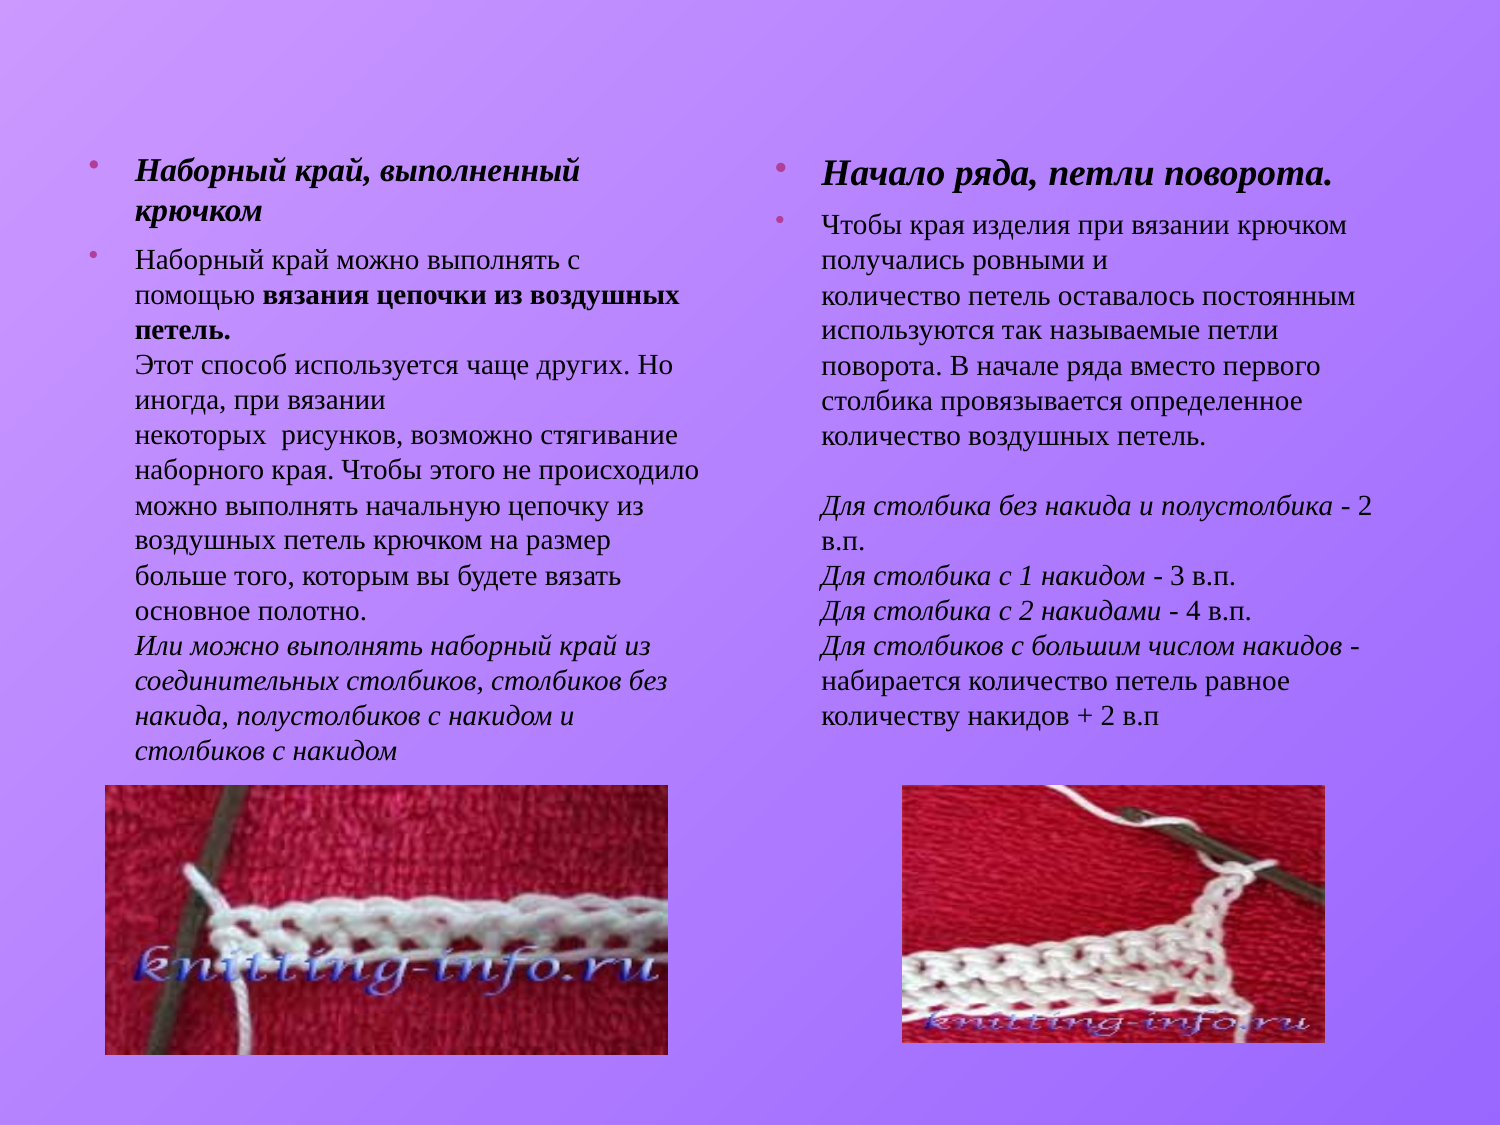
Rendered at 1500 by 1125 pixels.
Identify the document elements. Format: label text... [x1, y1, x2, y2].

picture [901, 784, 1325, 1044]
list Наборный край, выполненный крючком Наборный край можно выполнять с помощью вязания цепочки из воздушных петель. Этот способ используется чаще других. Но иногда, при вязании некоторых рисунков, возможно стягивание наборного края. Чтобы этого не происходило можно выполнять начальную цепочку из воздушных петель крючком на размер больше того, которым вы будете вязать основное полотно. Или можно выполнять наборный край из соединительных столбиков, столбиков без накида, полустолбиков с накидом и столбиков с накидом [75, 140, 715, 1005]
list Начало ряда, петли поворота. Чтобы края изделия при вязании крючком получались ровными и количество петель оставалось постоянным используются так называемые петли поворота. В начале ряда вместо первого столбика провязывается определенное количество воздушных петель. Для столбика без накида и полустолбика - 2 в.п. Для столбика с 1 накидом - 3 в.п. Для столбика с 2 накидами - 4 в.п. Для столбиков с большим числом накидов - набирается количество петель равное количеству накидов + 2 в.п [761, 140, 1407, 1005]
picture [105, 784, 669, 1055]
